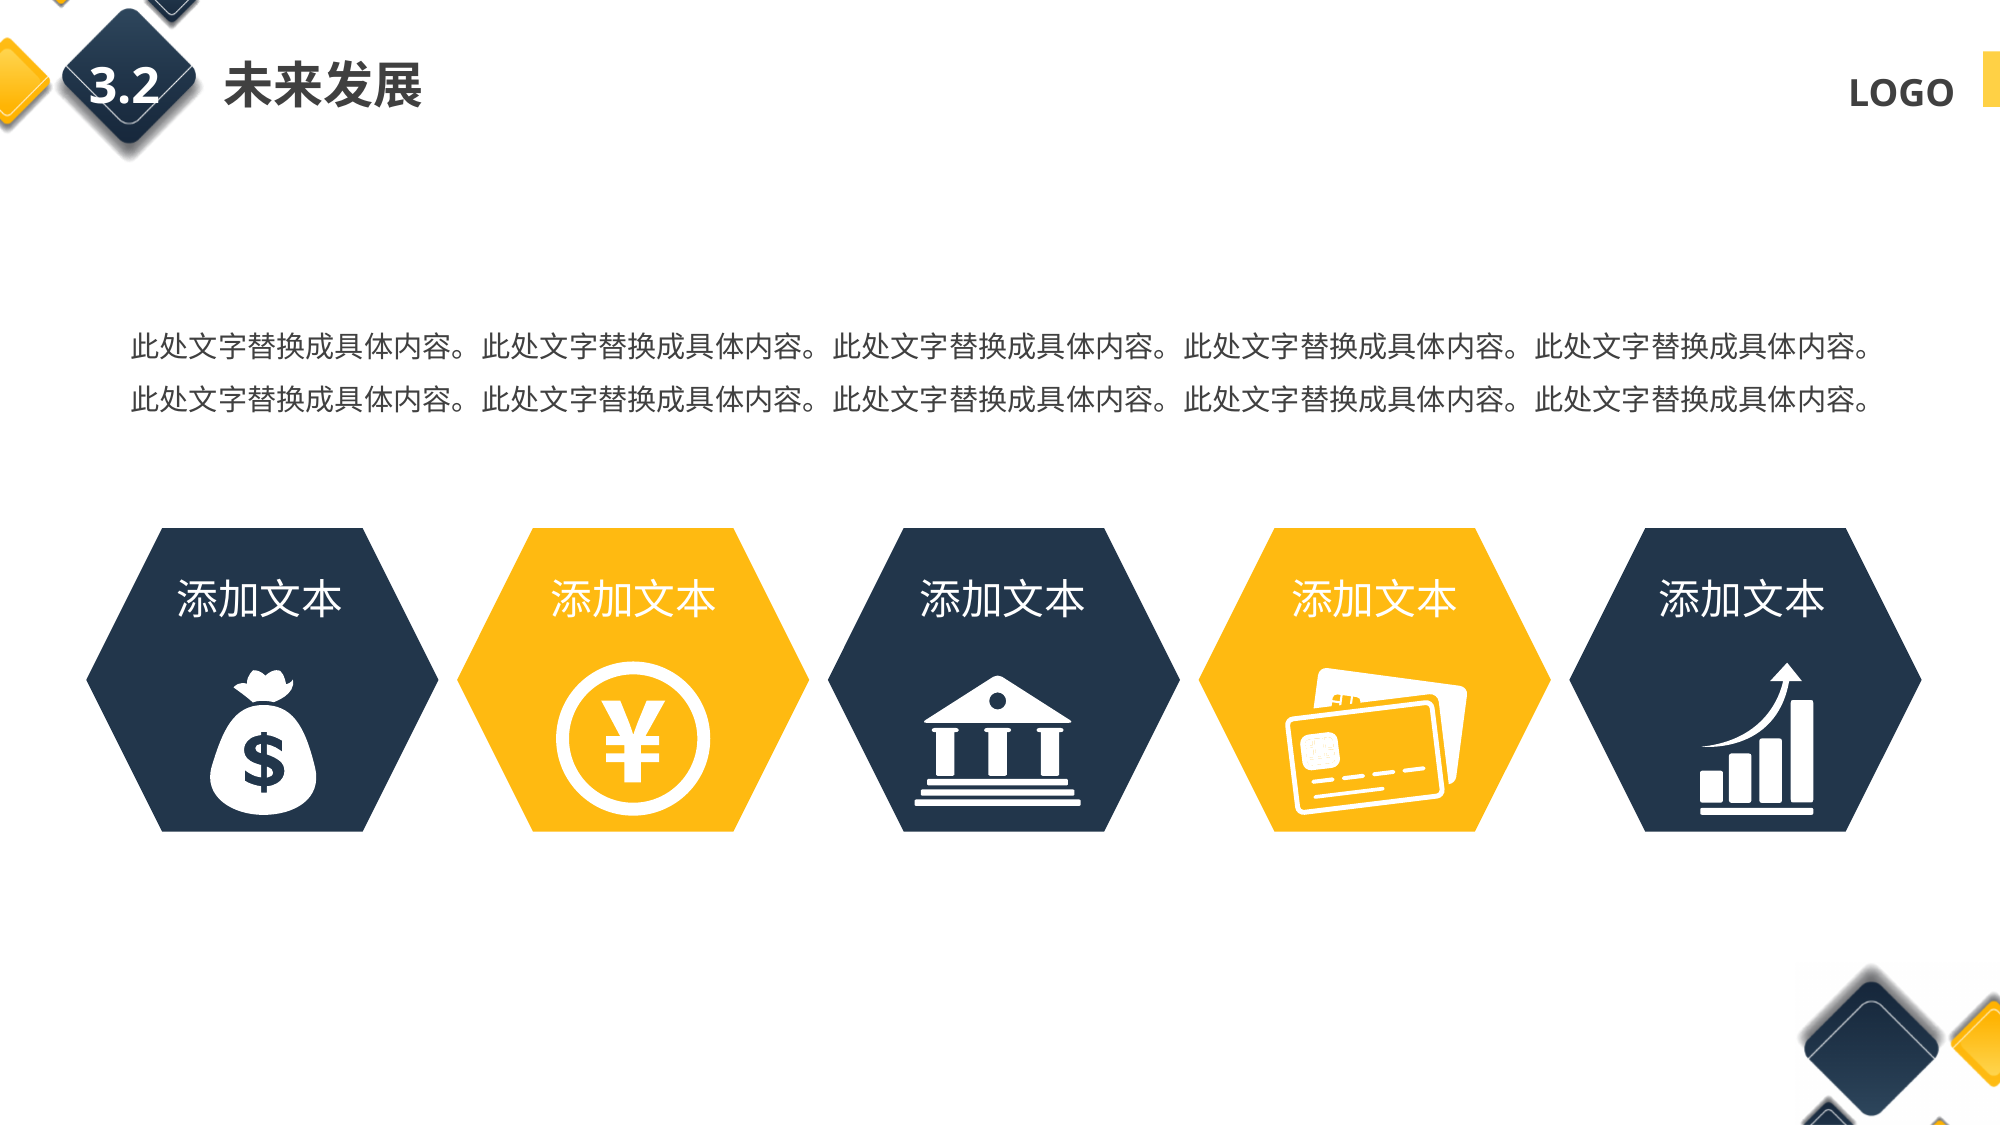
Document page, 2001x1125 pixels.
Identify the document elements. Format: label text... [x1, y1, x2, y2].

text_box 3.2 未来发展 [88, 34, 425, 121]
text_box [86, 527, 439, 832]
text_box 此处文字替换成具体内容。此处文字替换成具体内容。此处文字替换成具体内容。此处文字替换成具体内容。此处文字替换成具体内容。 此处文字替换成具体内容。此处文字替换成具体内容。此处文字替换成具体内容。此处文字替换成具体内容。此处文字替换成具体内容。 [115, 303, 1907, 476]
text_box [827, 527, 1181, 832]
picture [1796, 963, 2000, 1125]
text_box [1198, 527, 1551, 832]
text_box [457, 527, 810, 832]
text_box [1569, 527, 1922, 832]
picture [0, 0, 205, 163]
